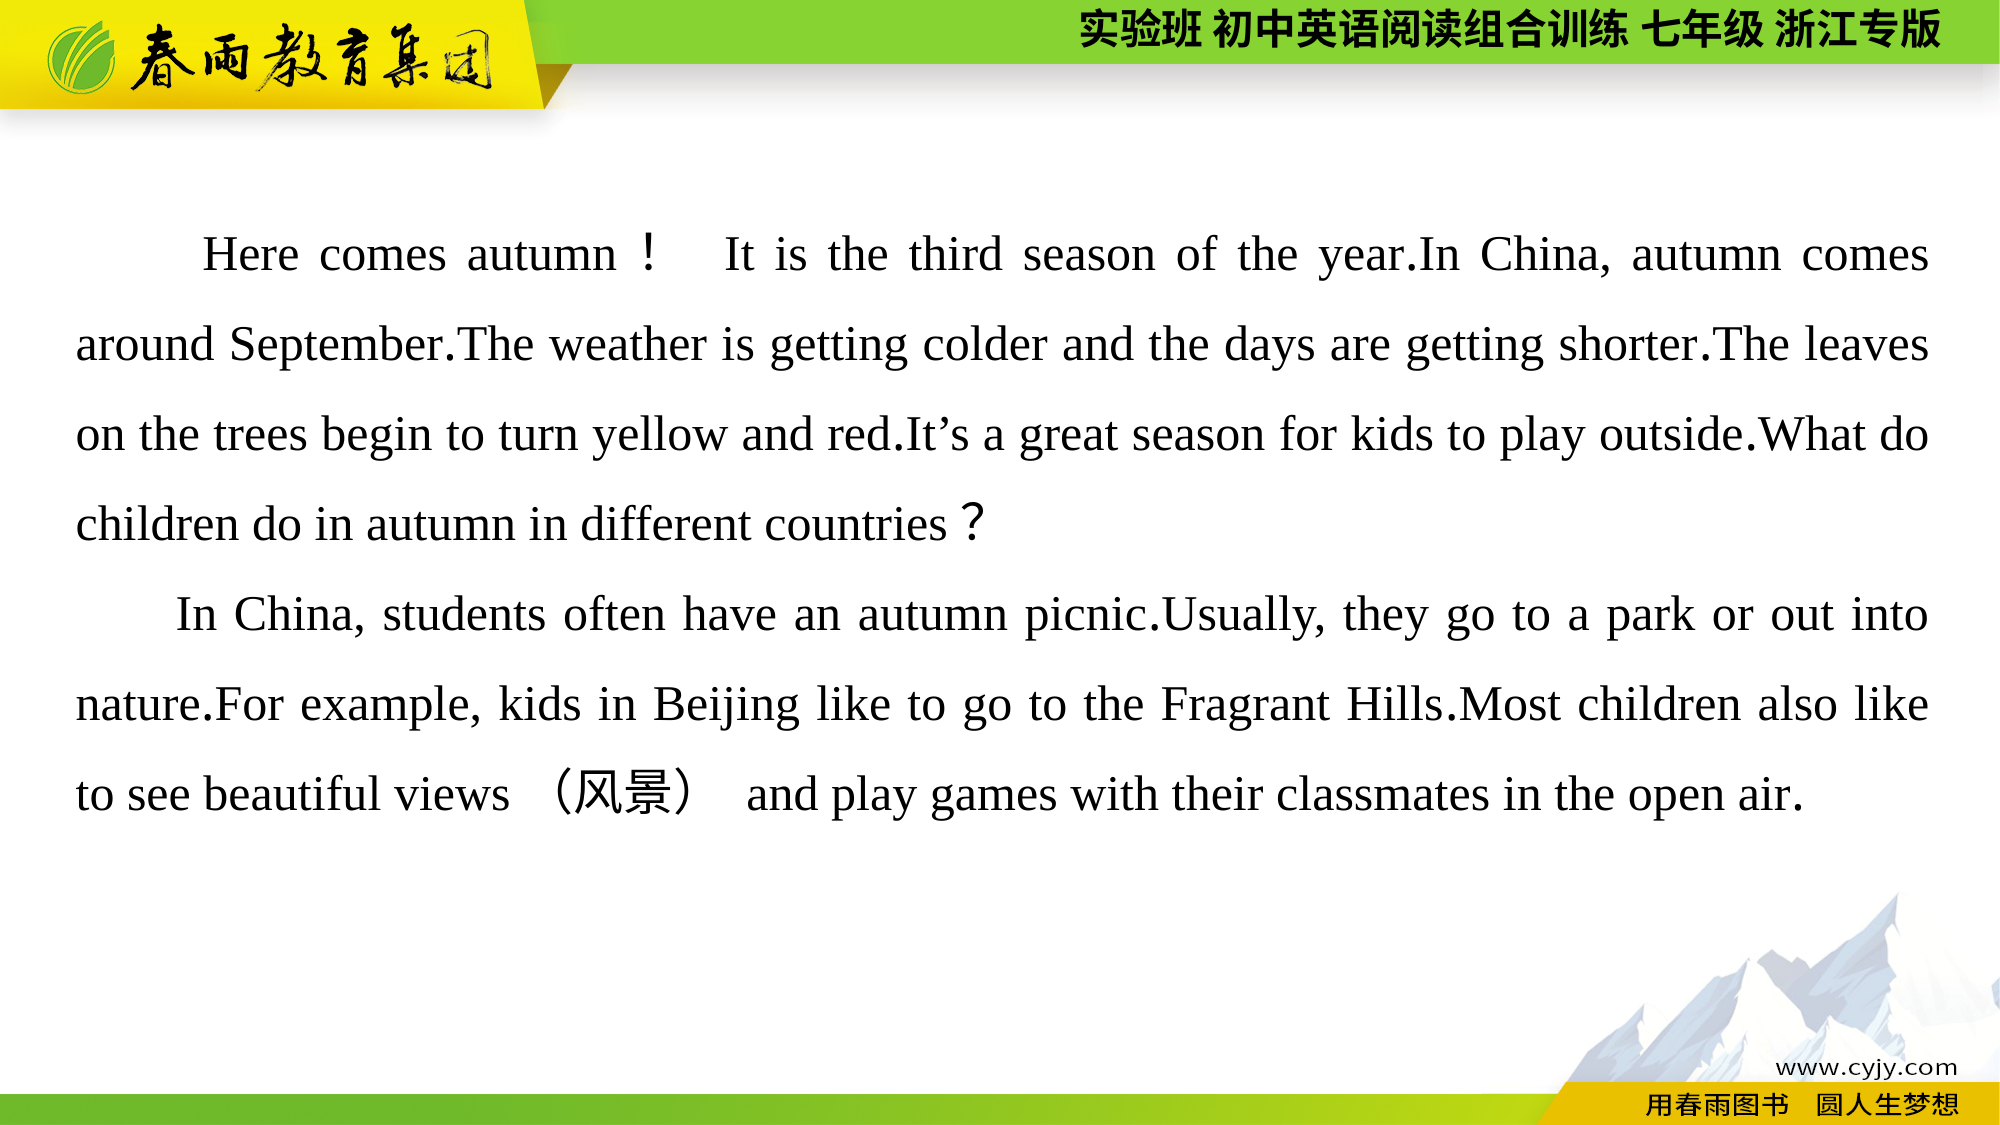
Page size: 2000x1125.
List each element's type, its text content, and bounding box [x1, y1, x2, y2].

list Here comes autumn！ It is the third season of the year.In China, autumn comes around September.The weather is getting colder and the days are getting shorter.The leaves on the trees begin to turn yellow and red.It’s a great season for kids to play outside.What do children do in autumn in different countries？ In China, students often have an autumn picnic.Usually, they go to a park or out into nature.For example, kids in Beijing like to go to the Fragrant Hills.Most children also like to see beautiful views（风景） and play games with their classmates in the open air. [60, 182, 1945, 823]
picture [0, 0, 2000, 1125]
